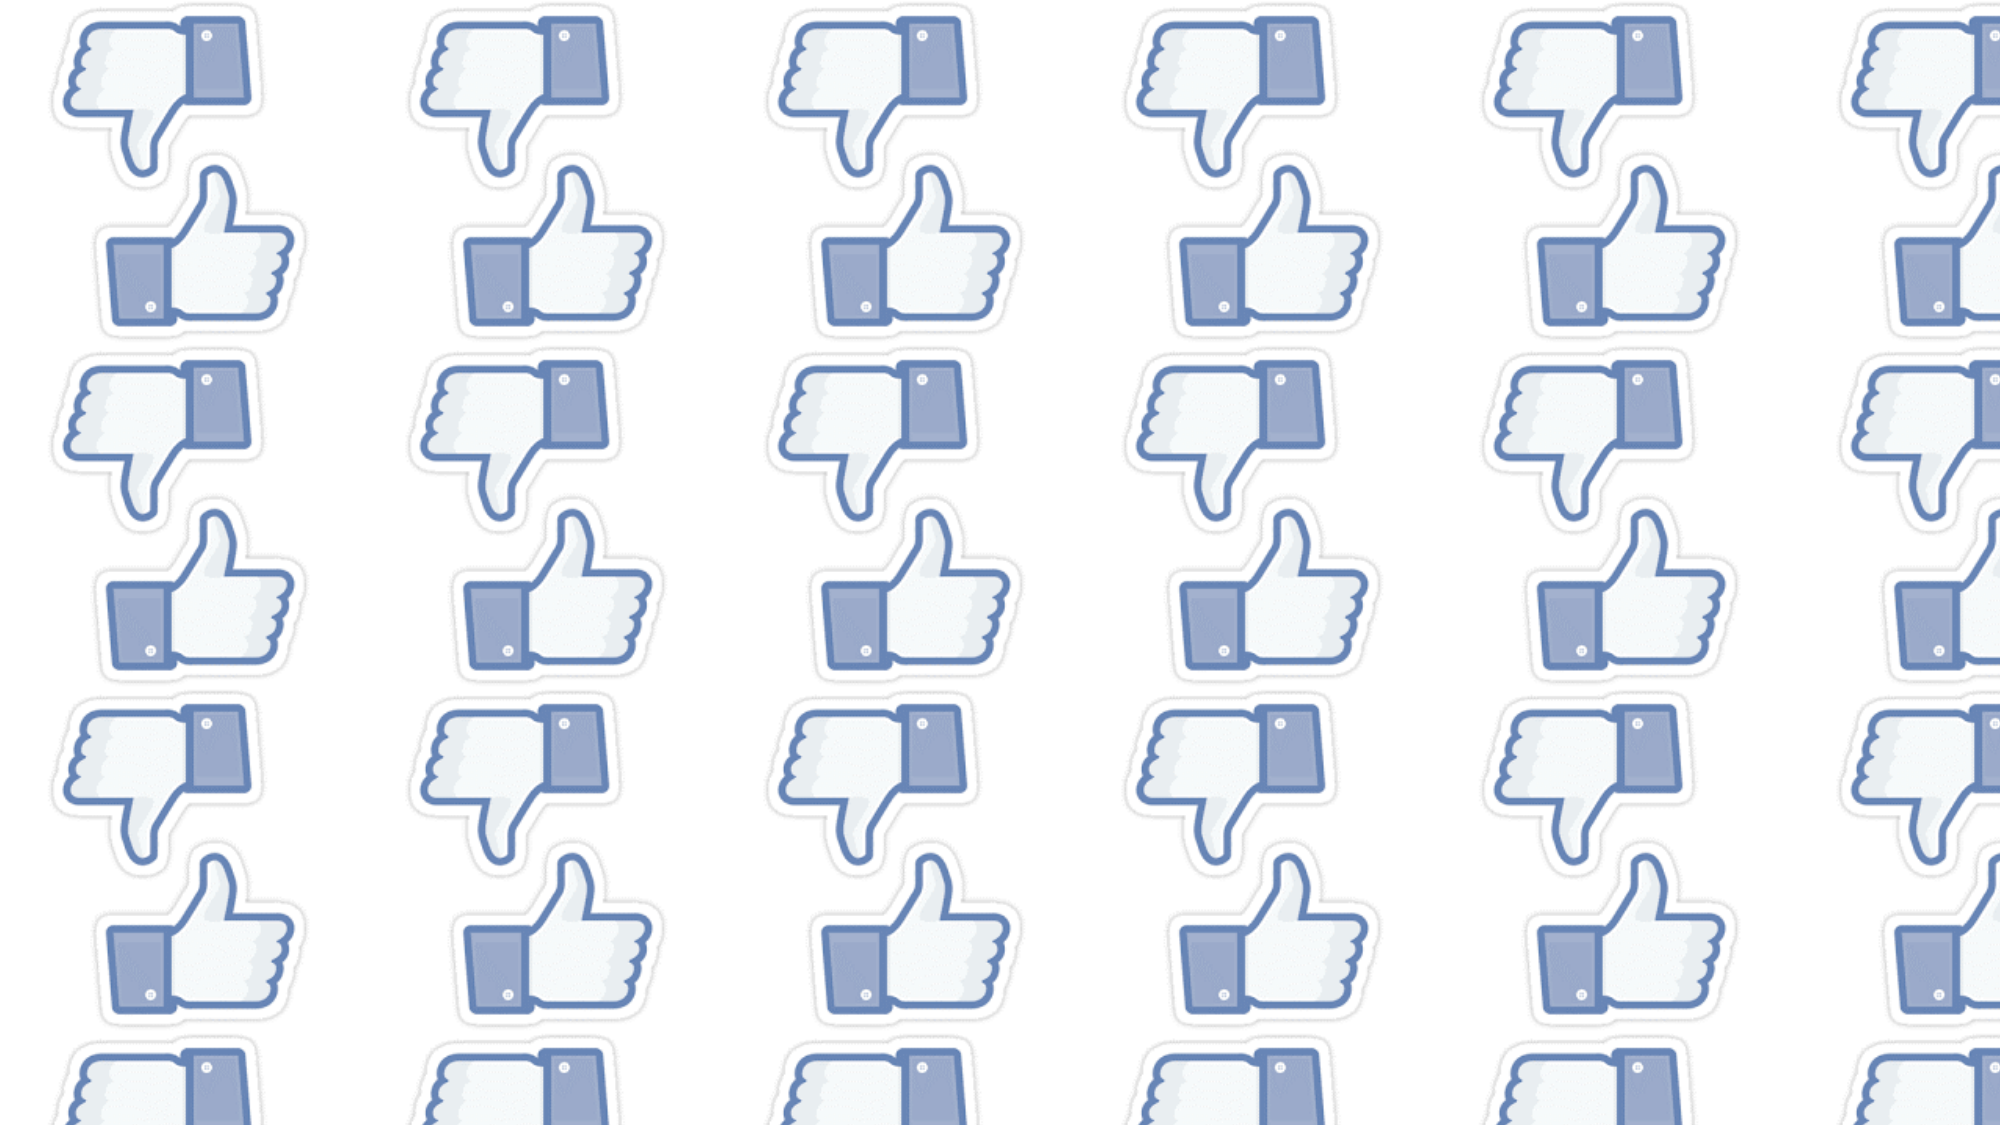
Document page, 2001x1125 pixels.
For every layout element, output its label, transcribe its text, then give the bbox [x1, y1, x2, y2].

text_box Learning Intent: To use infinitives and definite articles to give personal opinions. [0, 0, 2000, 1125]
